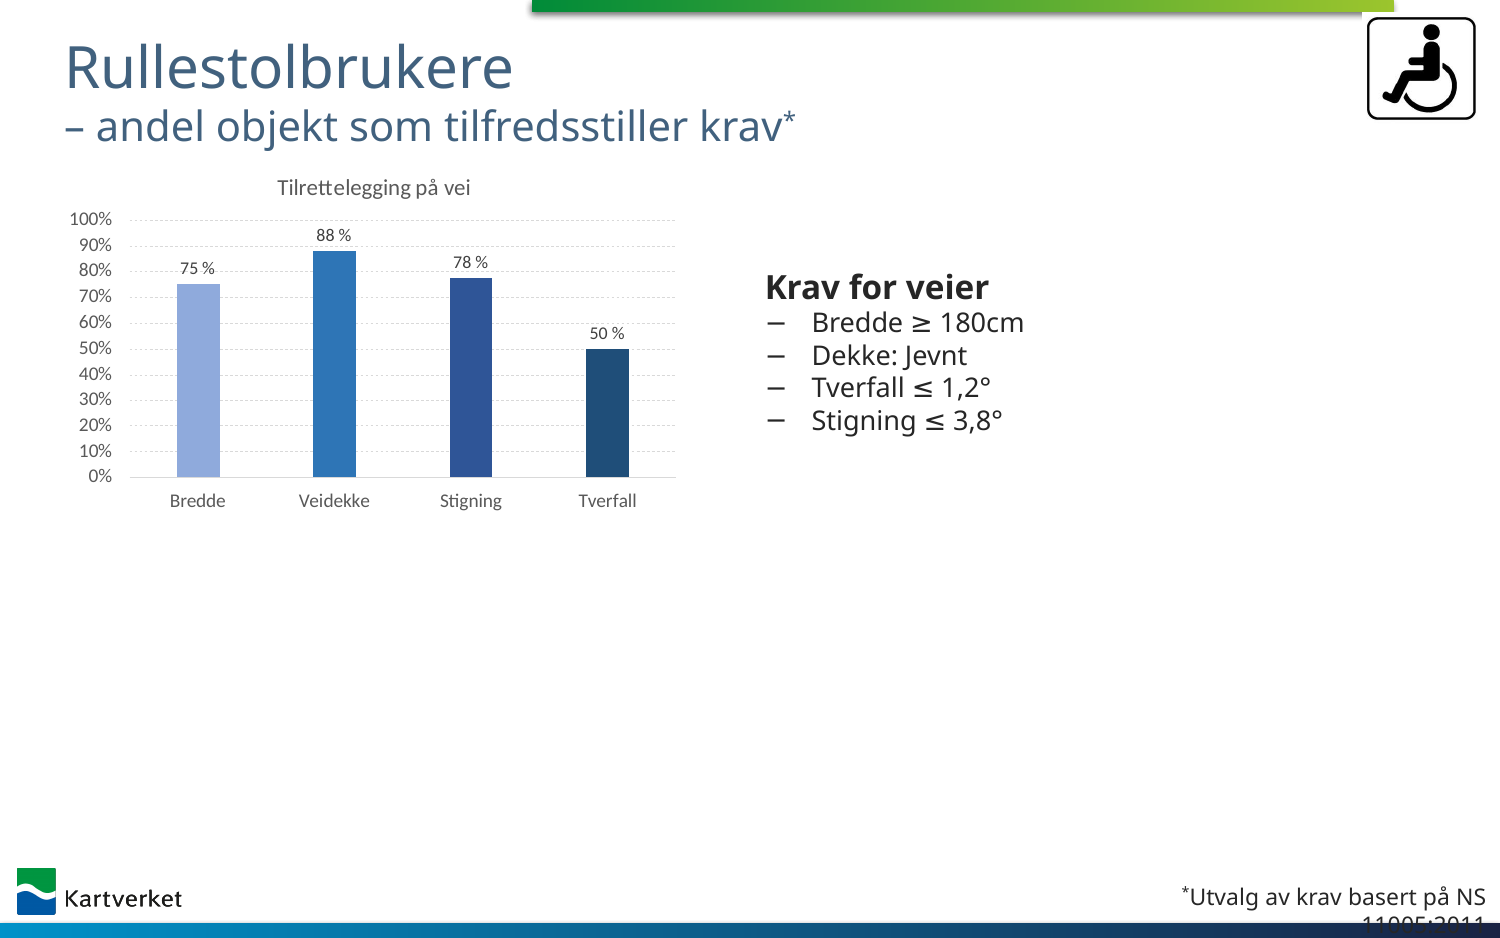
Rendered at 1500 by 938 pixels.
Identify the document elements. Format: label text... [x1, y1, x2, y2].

text_box Krav for veier Bredde ≥ 180cm Dekke: Jevnt Tverfall ≤ 1,2° Stigning ≤ 3,8° [750, 258, 1234, 444]
picture [1362, 12, 1481, 126]
text_box *Utvalg av krav basert på NS 11005:2011 [1068, 873, 1500, 938]
text_box Rullestolbrukere – andel objekt som tilfredsstiller krav* [49, 25, 1431, 158]
picture [62, 166, 687, 519]
